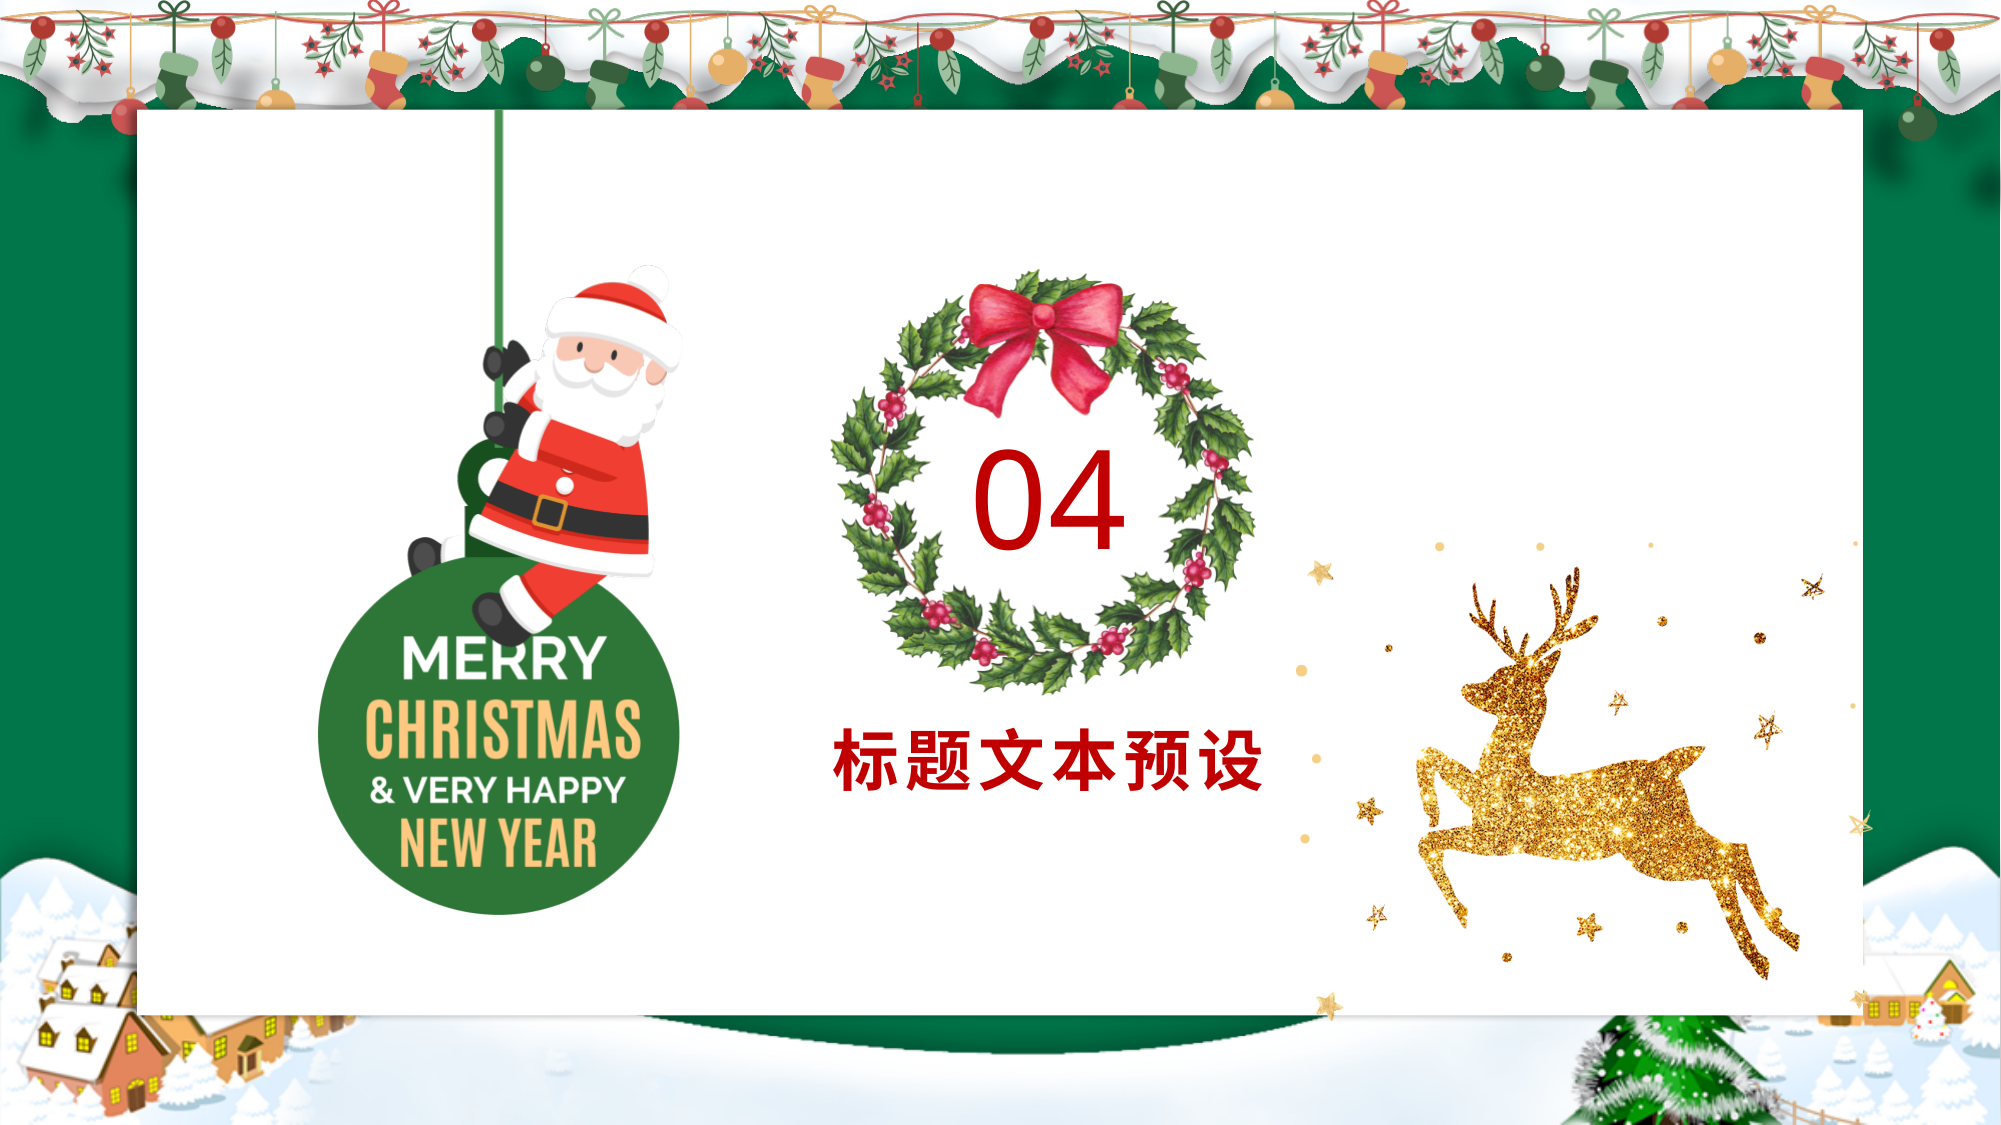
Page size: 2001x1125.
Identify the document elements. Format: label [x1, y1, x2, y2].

text_box [812, 267, 1285, 808]
picture [0, 0, 2000, 915]
text_box [136, 109, 1864, 1016]
picture [0, 541, 2000, 1125]
